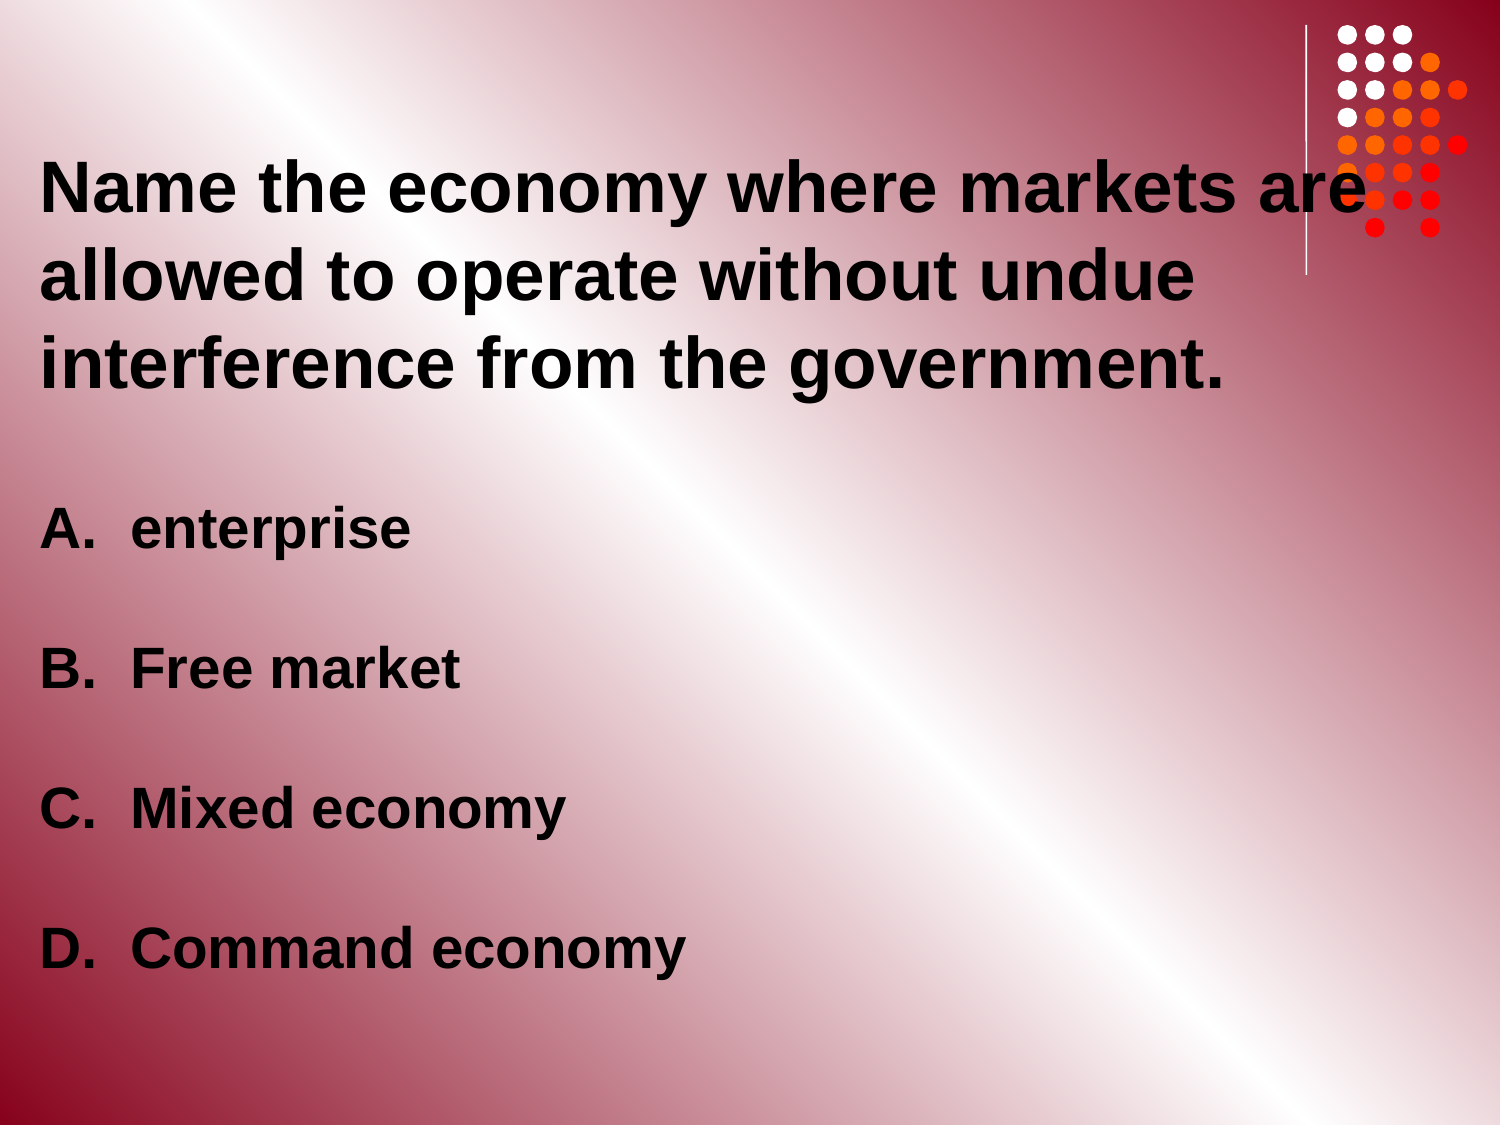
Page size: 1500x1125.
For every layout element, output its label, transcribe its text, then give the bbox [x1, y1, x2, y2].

text_box Name the economy where markets are allowed to operate without undue interference from the government. A. enterprise B. Free market C. Mixed economy D. Command economy [24, 862, 1400, 1075]
